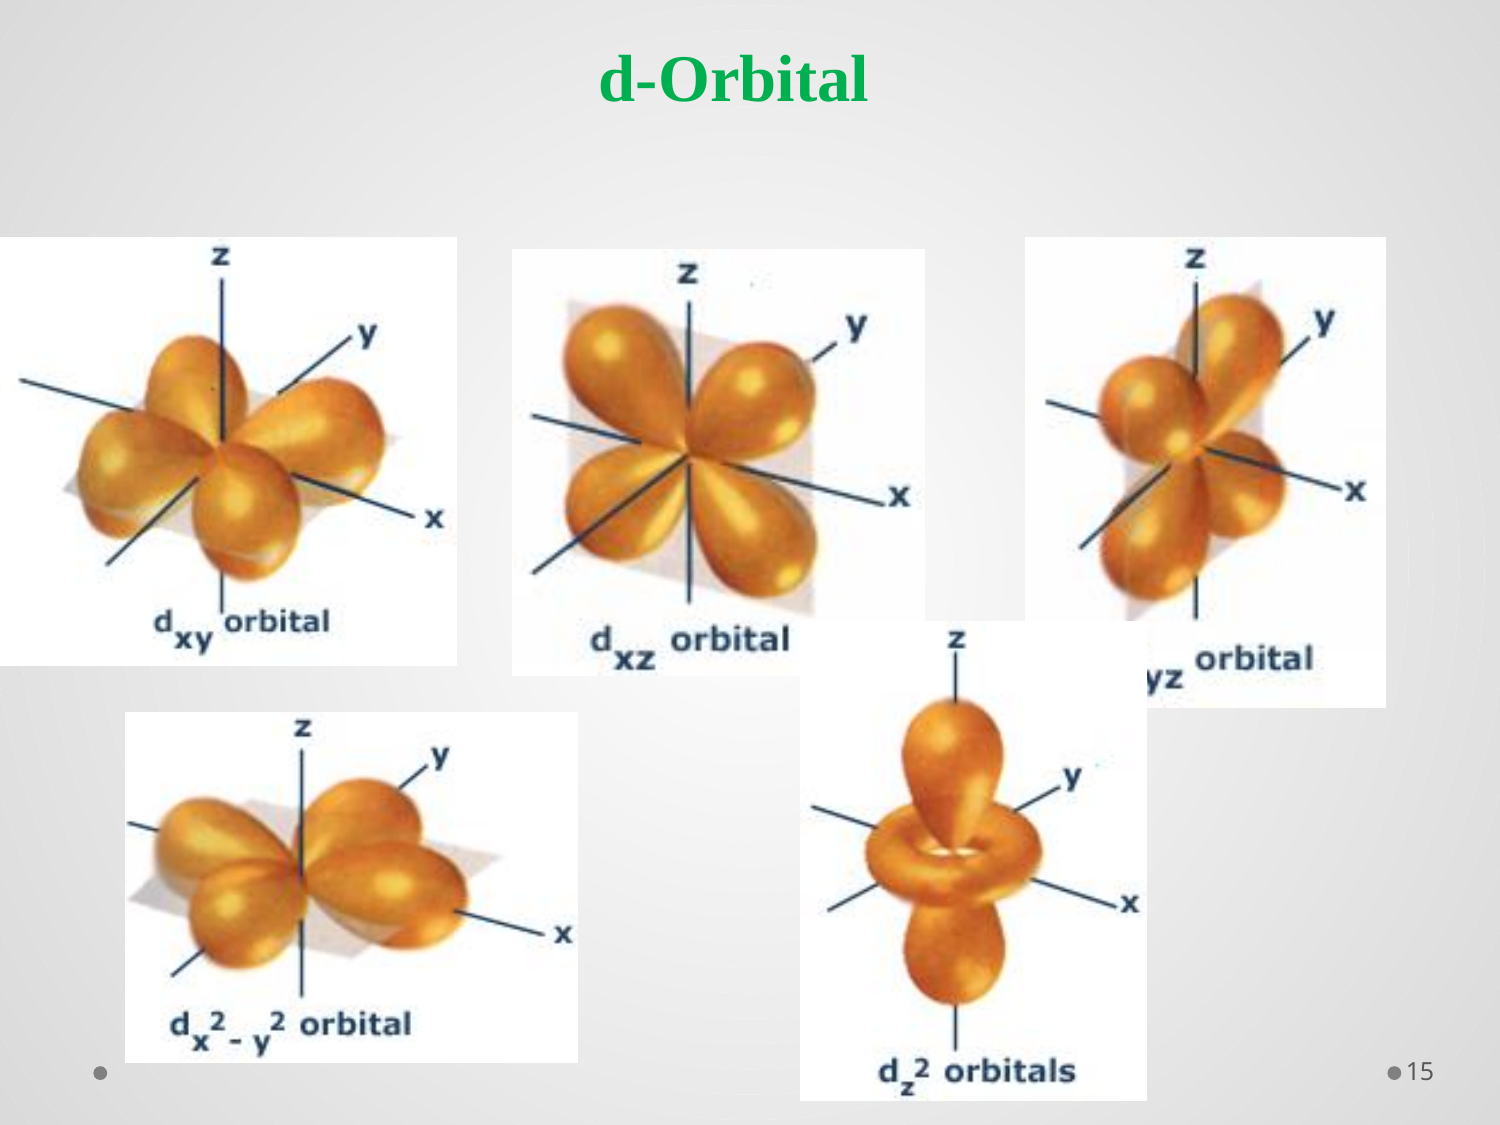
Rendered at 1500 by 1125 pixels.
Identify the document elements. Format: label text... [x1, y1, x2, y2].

slide_number 15 [1401, 1042, 1494, 1103]
picture [124, 712, 579, 1063]
text_box d-Orbital [577, 27, 891, 123]
picture [0, 237, 458, 666]
picture [512, 237, 1387, 1101]
